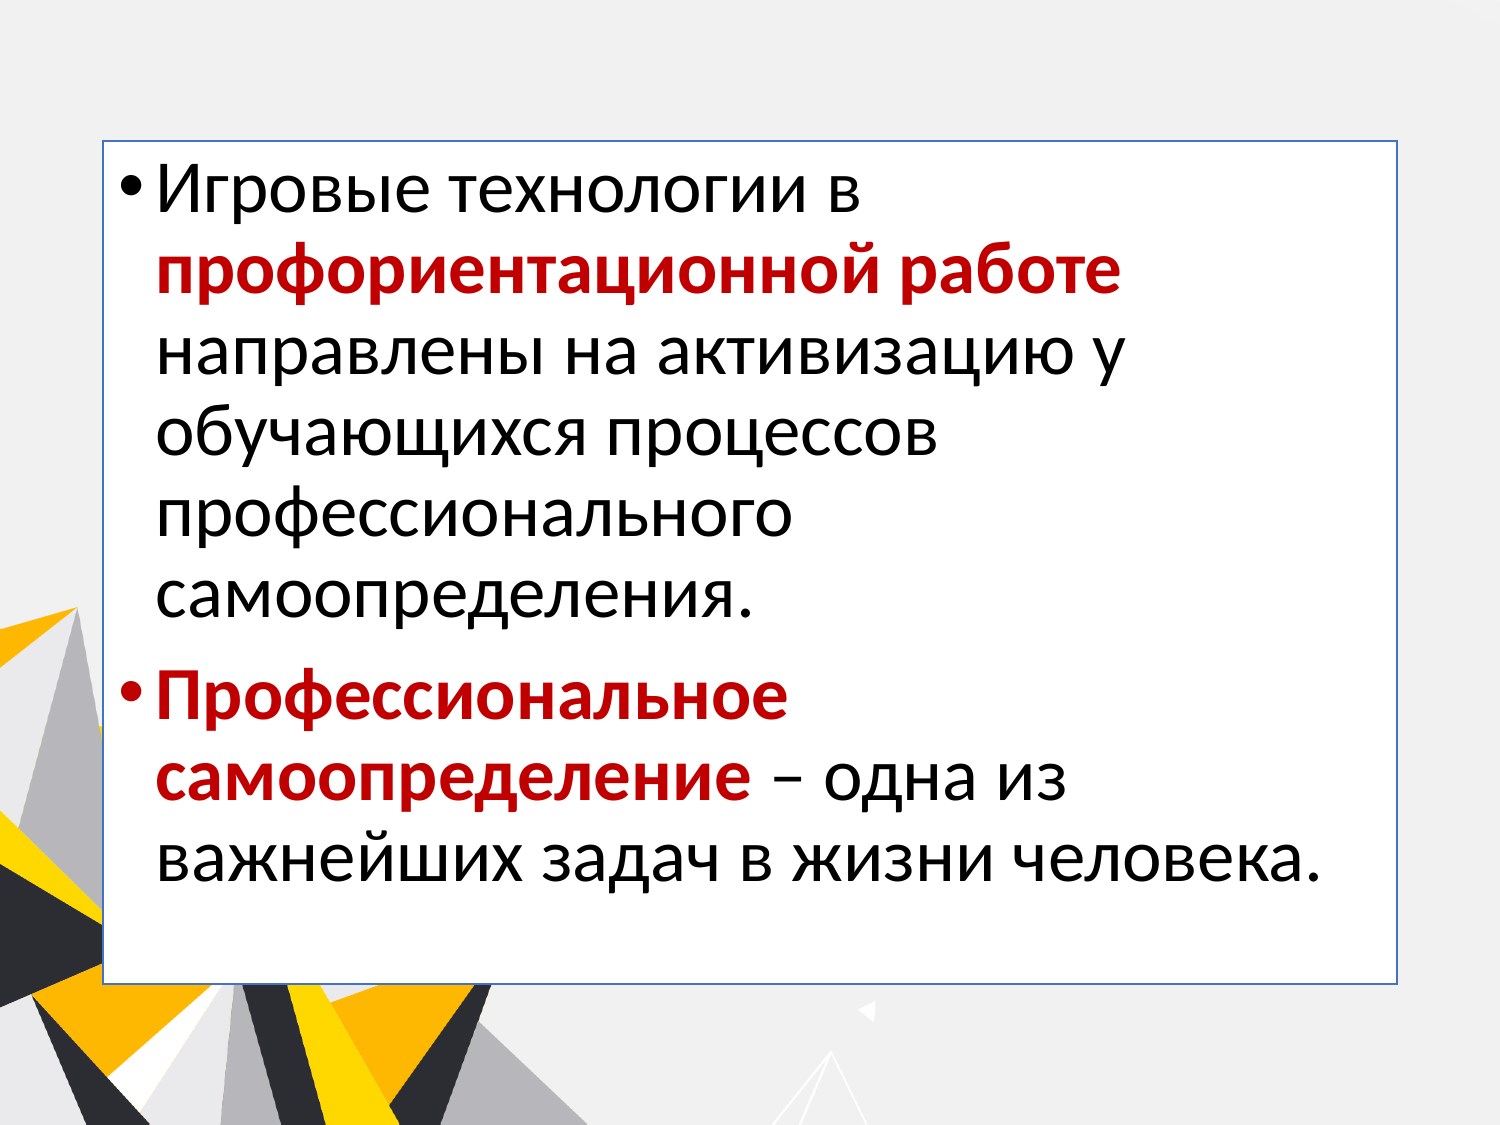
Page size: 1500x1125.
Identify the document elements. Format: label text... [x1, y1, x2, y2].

picture [0, 0, 1500, 1125]
list Игровые технологии в профориентационной работе направлены на активизацию у обучающихся процессов профессионального самоопределения. Профессиональное самоопределение – одна из важнейших задач в жизни человека. [102, 140, 1398, 985]
